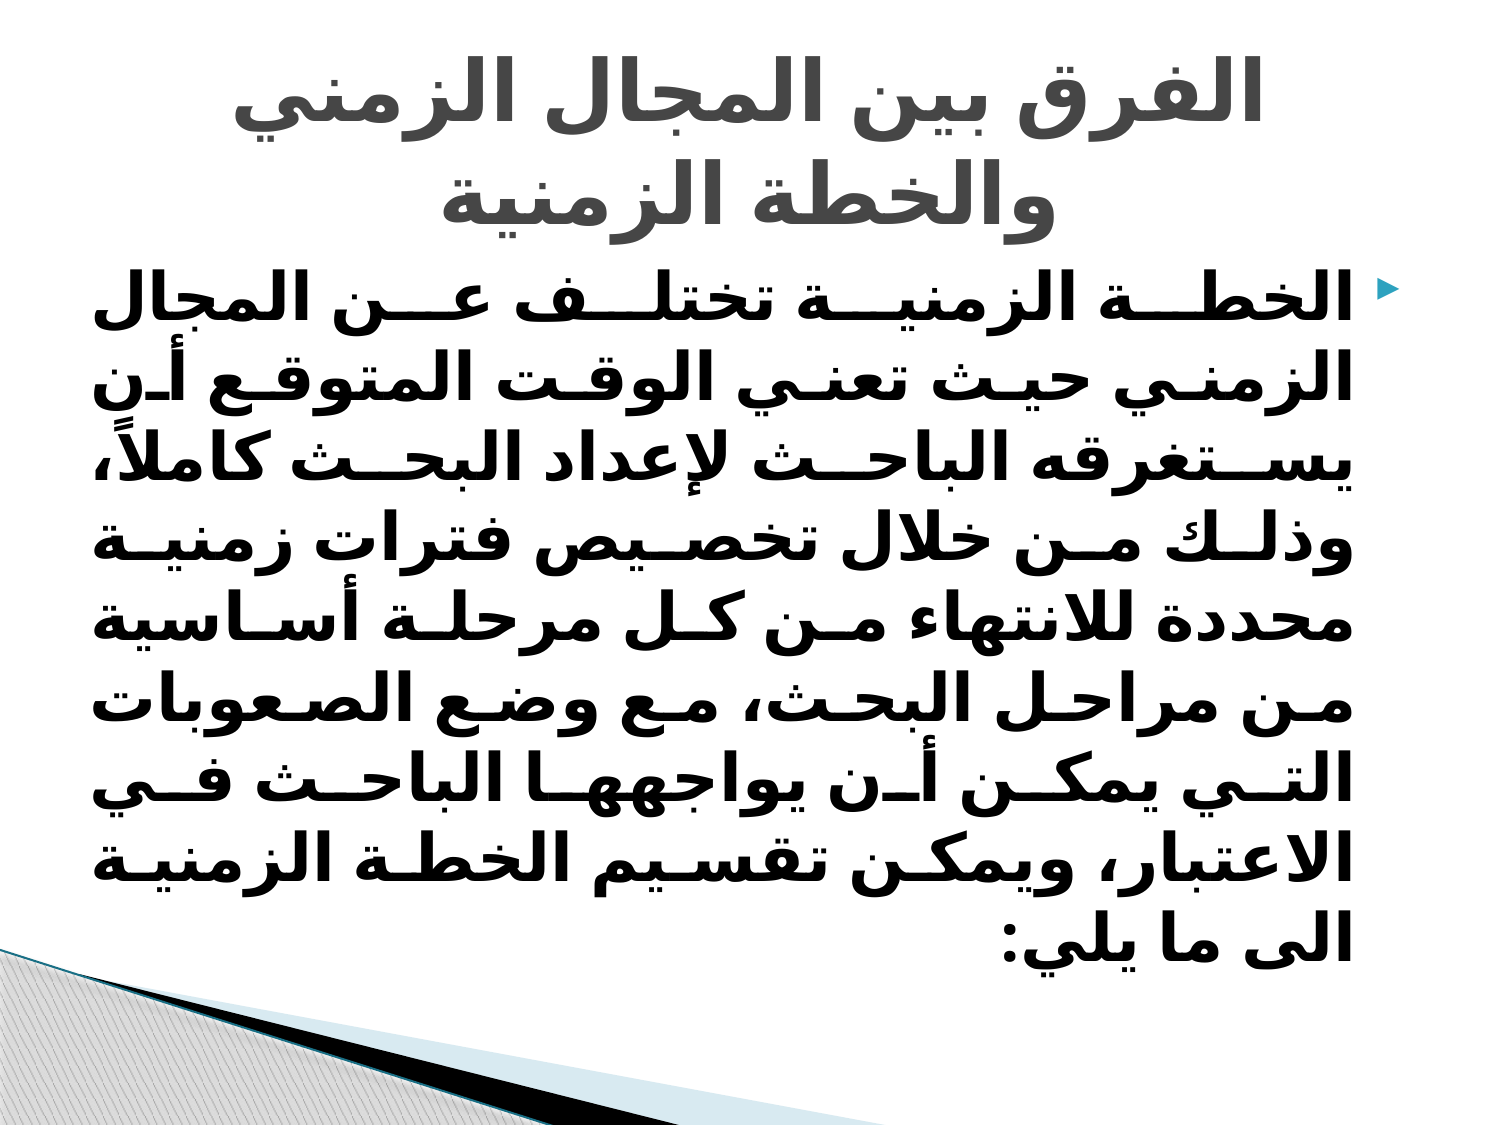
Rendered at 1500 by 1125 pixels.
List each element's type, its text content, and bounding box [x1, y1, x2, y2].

list الخطة الزمنية تختلف عن المجال الزمني حيث تعني الوقت المتوقع أن يستغرقه الباحث لإعداد البحث كاملاً، وذلك من خلال تخصيص فترات زمنية محددة للانتهاء من كل مرحلة أساسية من مراحل البحث، مع وضع الصعوبات التي يمكن أن يواجهها الباحث في الاعتبار، ويمكن تقسيم الخطة الزمنية الى ما يلي: [75, 243, 1425, 986]
title الفرق بين المجال الزمني والخطة الزمنية [75, 45, 1425, 233]
